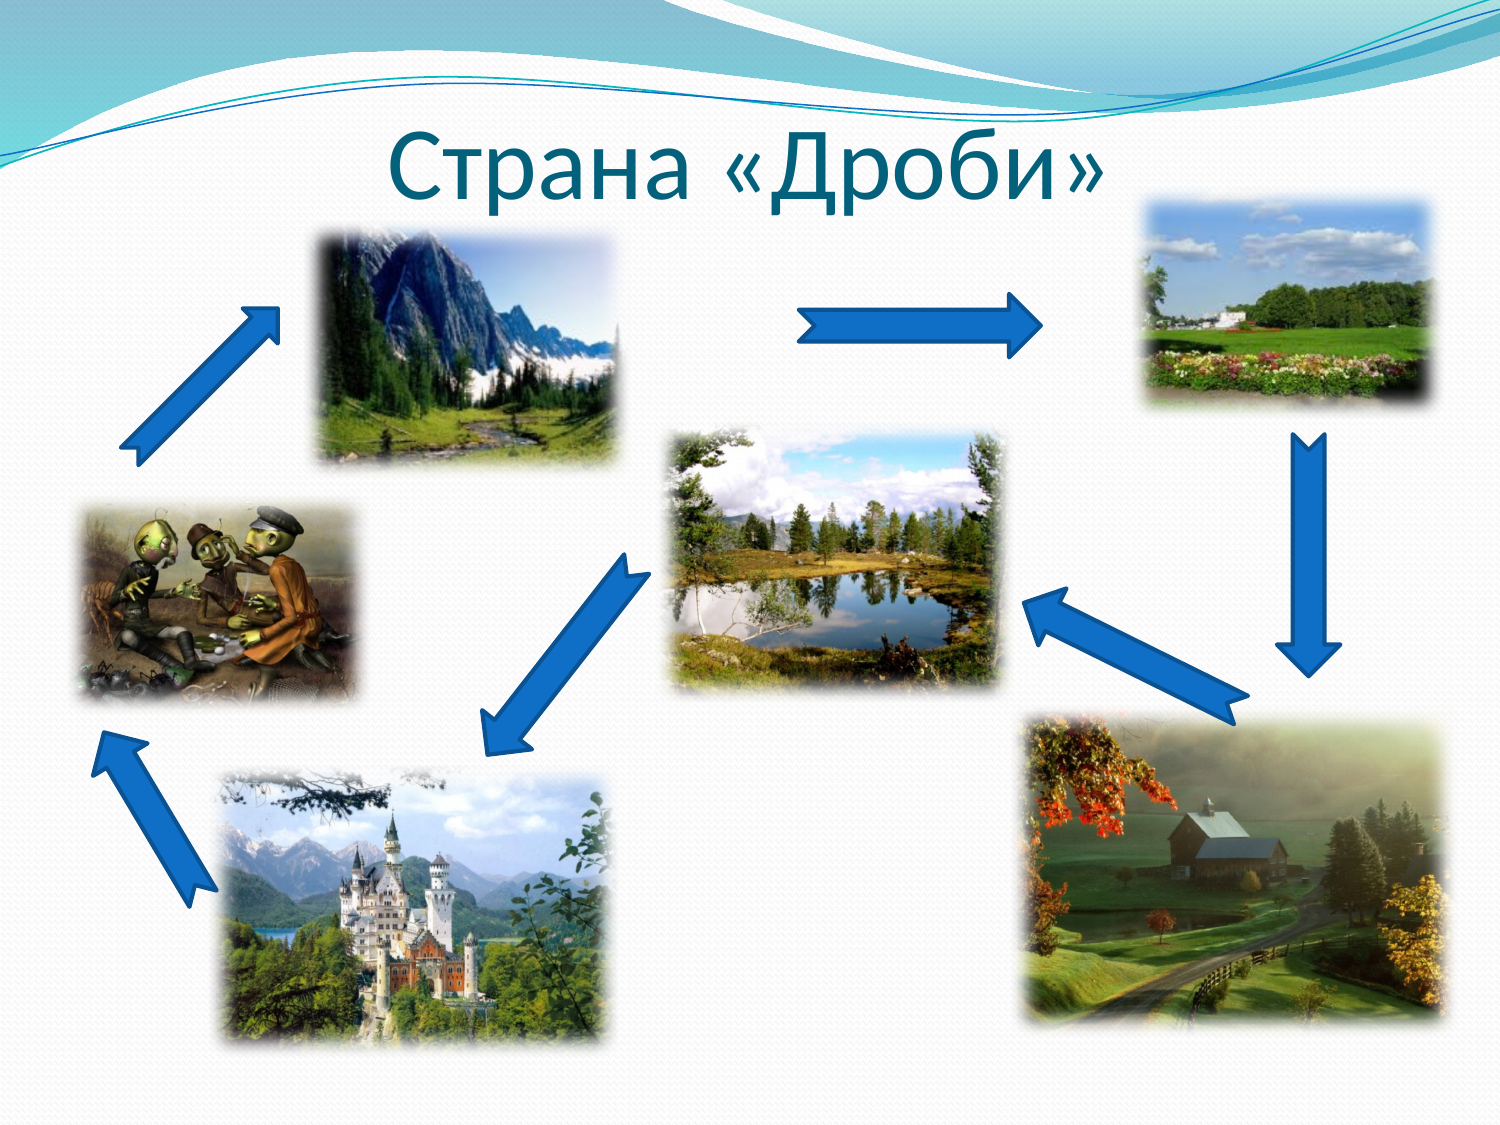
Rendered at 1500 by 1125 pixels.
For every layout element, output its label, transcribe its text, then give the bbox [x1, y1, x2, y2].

text_box [118, 306, 280, 468]
picture [64, 491, 373, 717]
picture [300, 219, 633, 480]
text_box [479, 552, 648, 757]
text_box [796, 291, 1043, 360]
text_box [1274, 434, 1343, 679]
text_box [1022, 586, 1251, 703]
picture [206, 763, 621, 1059]
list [1009, 703, 1459, 1038]
title Страна «Дроби» [75, 66, 1425, 220]
text_box [90, 730, 199, 909]
picture [655, 420, 1015, 705]
picture [1127, 184, 1448, 421]
